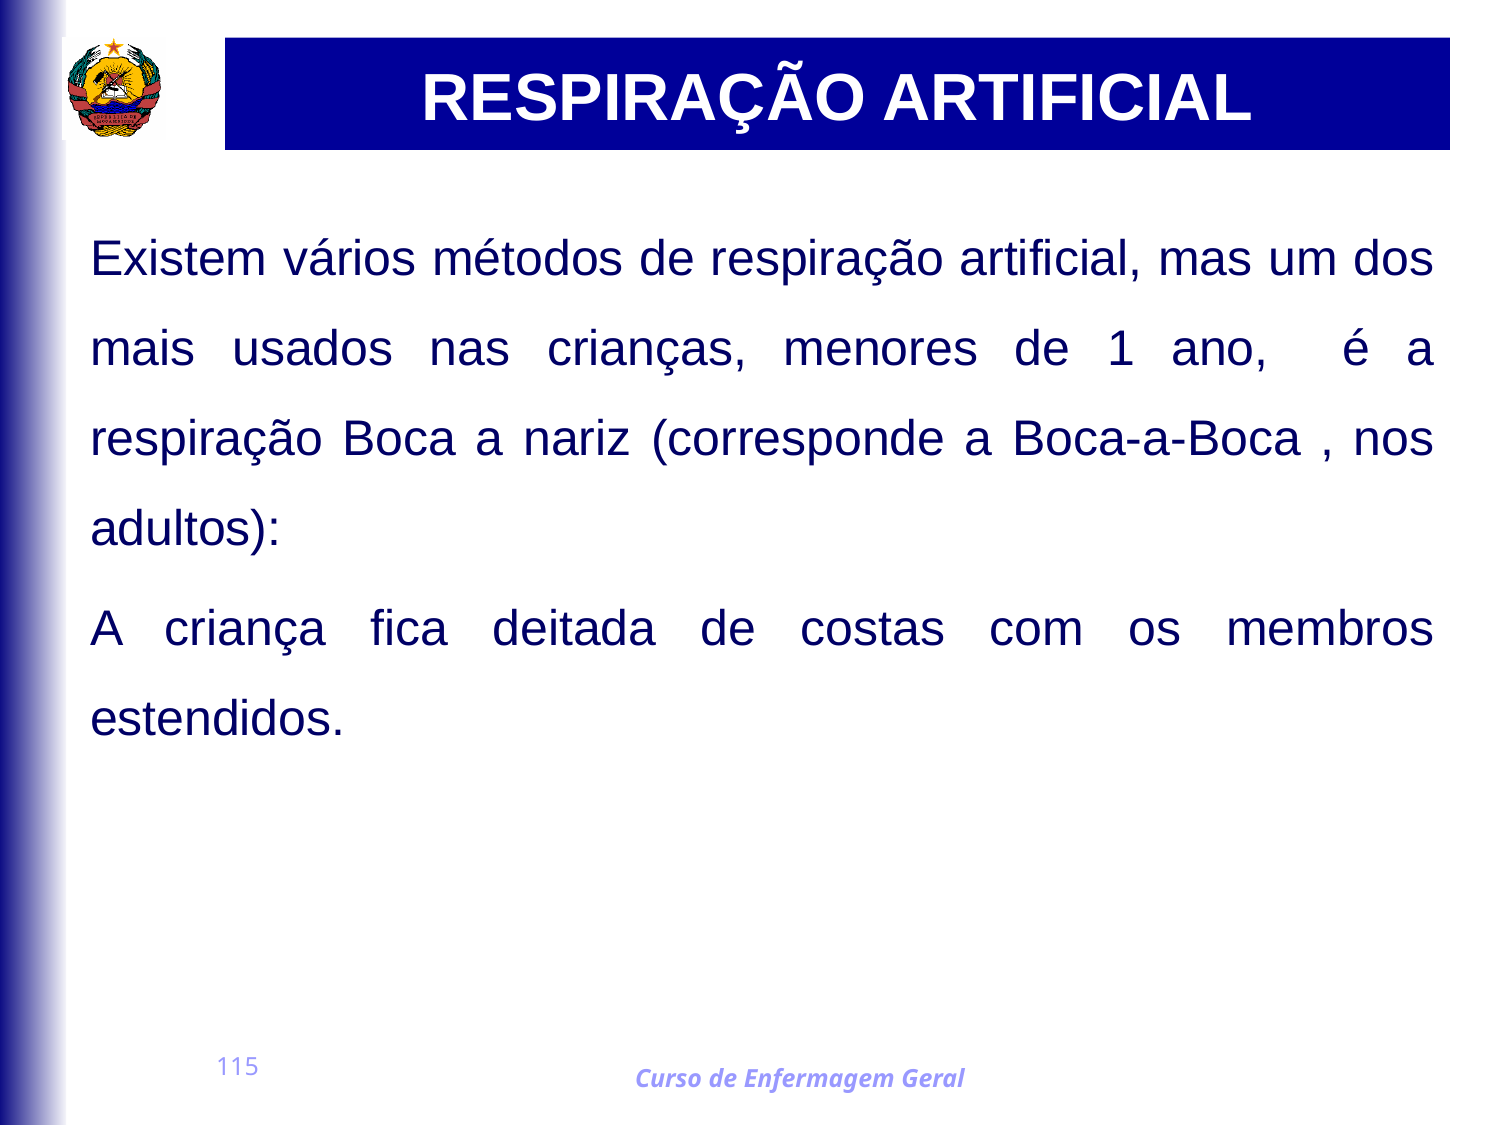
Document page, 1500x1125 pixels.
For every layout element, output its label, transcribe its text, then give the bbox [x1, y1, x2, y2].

footer Curso de Enfermagem Geral [499, 1049, 1101, 1101]
slide_number 115 [62, 1037, 413, 1098]
list Existem vários métodos de respiração artificial, mas um dos mais usados nas crianças, menores de 1 ano, é a respiração Boca a nariz (corresponde a Boca-a-Boca , nos adultos): A criança fica deitada de costas com os membros estendidos. [74, 187, 1451, 1013]
title RESPIRAÇÃO ARTIFICIAL [224, 37, 1451, 151]
